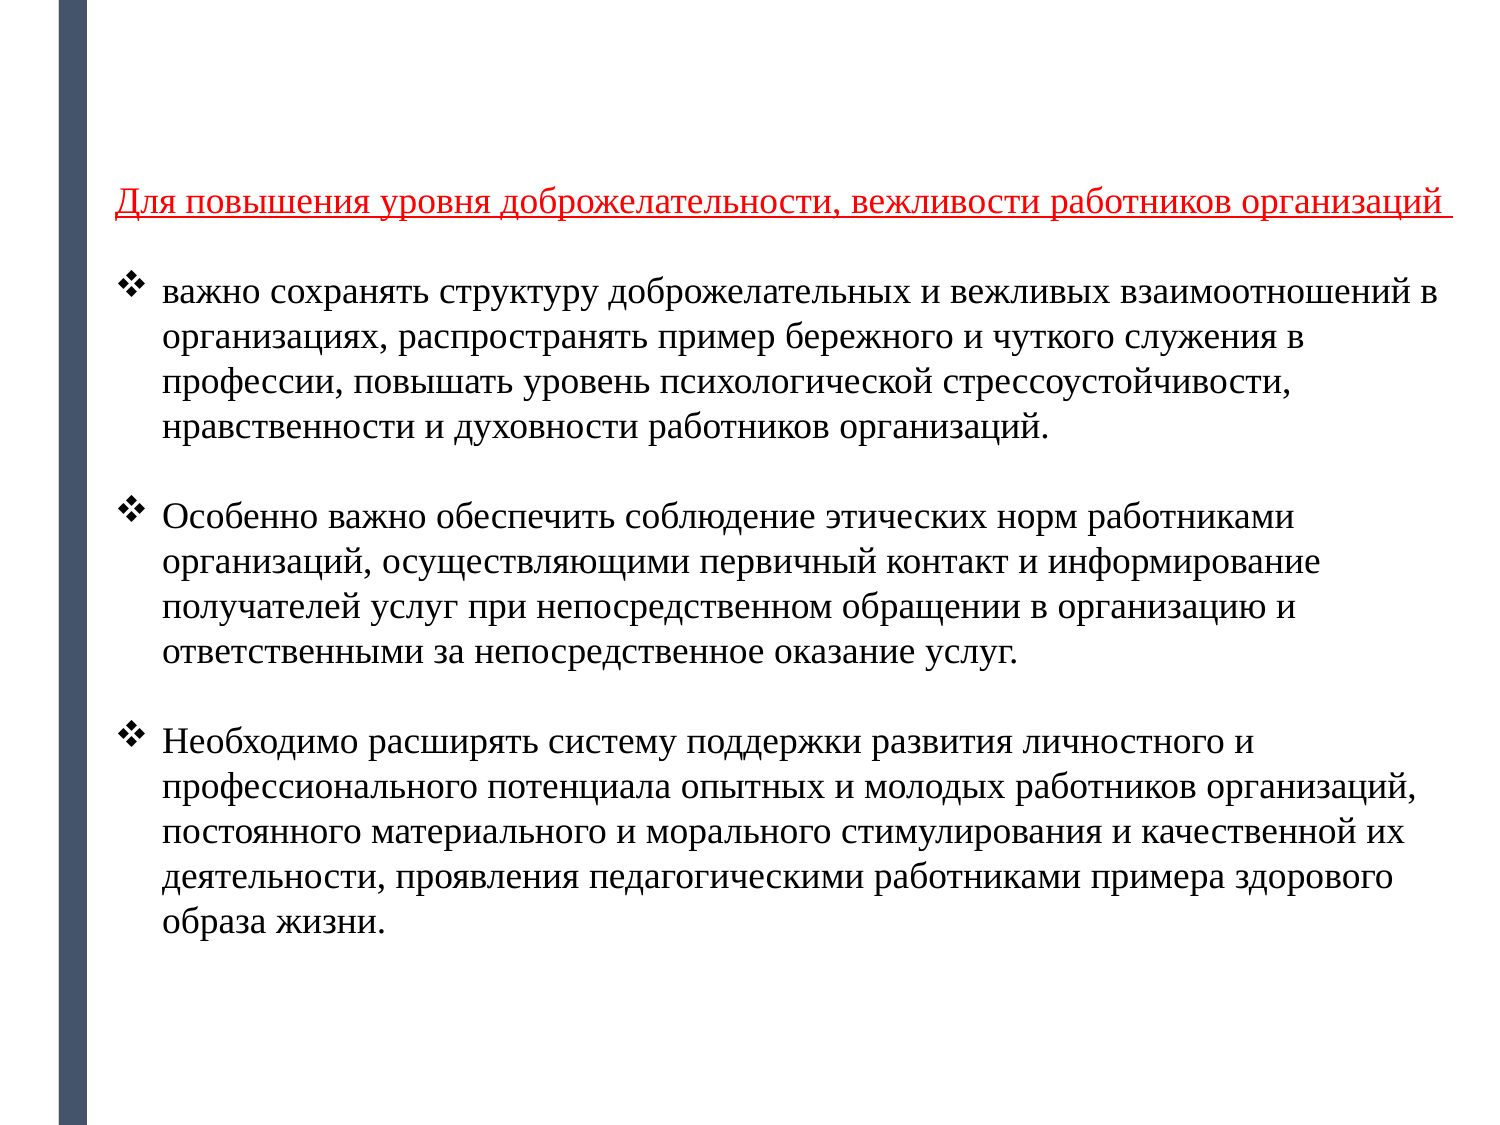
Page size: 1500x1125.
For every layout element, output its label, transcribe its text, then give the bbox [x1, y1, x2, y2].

text_box Для повышения уровня доброжелательности, вежливости работников организаций важно сохранять структуру доброжелательных и вежливых взаимоотношений в организациях, распространять пример бережного и чуткого служения в профессии, повышать уровень психологической стрессоустойчивости, нравственности и духовности работников организаций. Особенно важно обеспечить соблюдение этических норм работниками организаций, осуществляющими первичный контакт и информирование получателей услуг при непосредственном обращении в организацию и ответственными за непосредственное оказание услуг. Необходимо расширять систему поддержки развития личностного и профессионального потенциала опытных и молодых работников организаций, постоянного материального и морального стимулирования и качественной их деятельности, проявления педагогическими работниками примера здорового образа жизни. [100, 168, 1471, 949]
